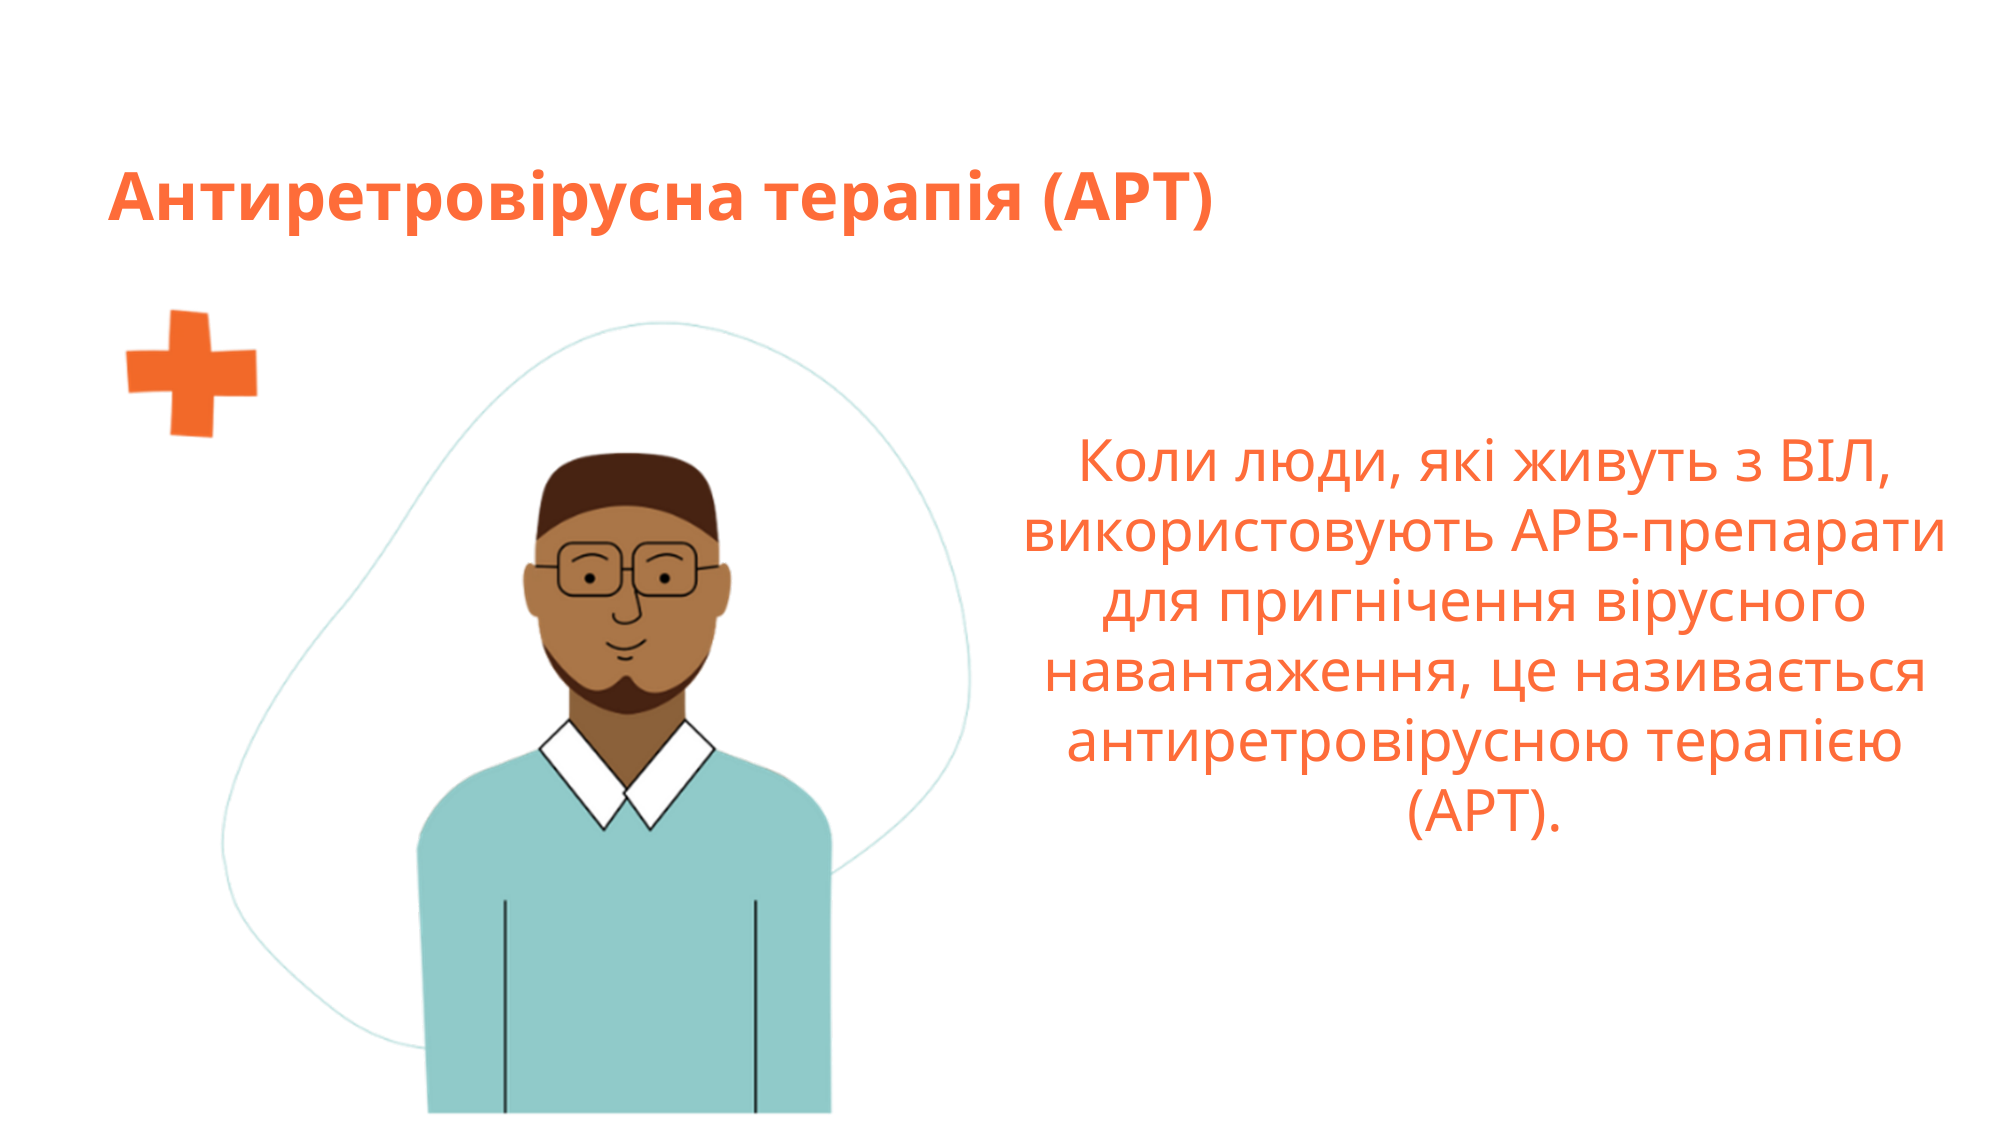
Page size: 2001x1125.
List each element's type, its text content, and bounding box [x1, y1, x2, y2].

text_box [28, 225, 1110, 1125]
text_box Антиретровірусна терапія (АРТ) [108, 122, 1804, 234]
text_box Коли люди, які живуть з ВІЛ, використовують АРВ-препарати для пригнічення вірусного навантаження, це називається антиретровірусною терапією (АРТ). [1018, 422, 1952, 843]
